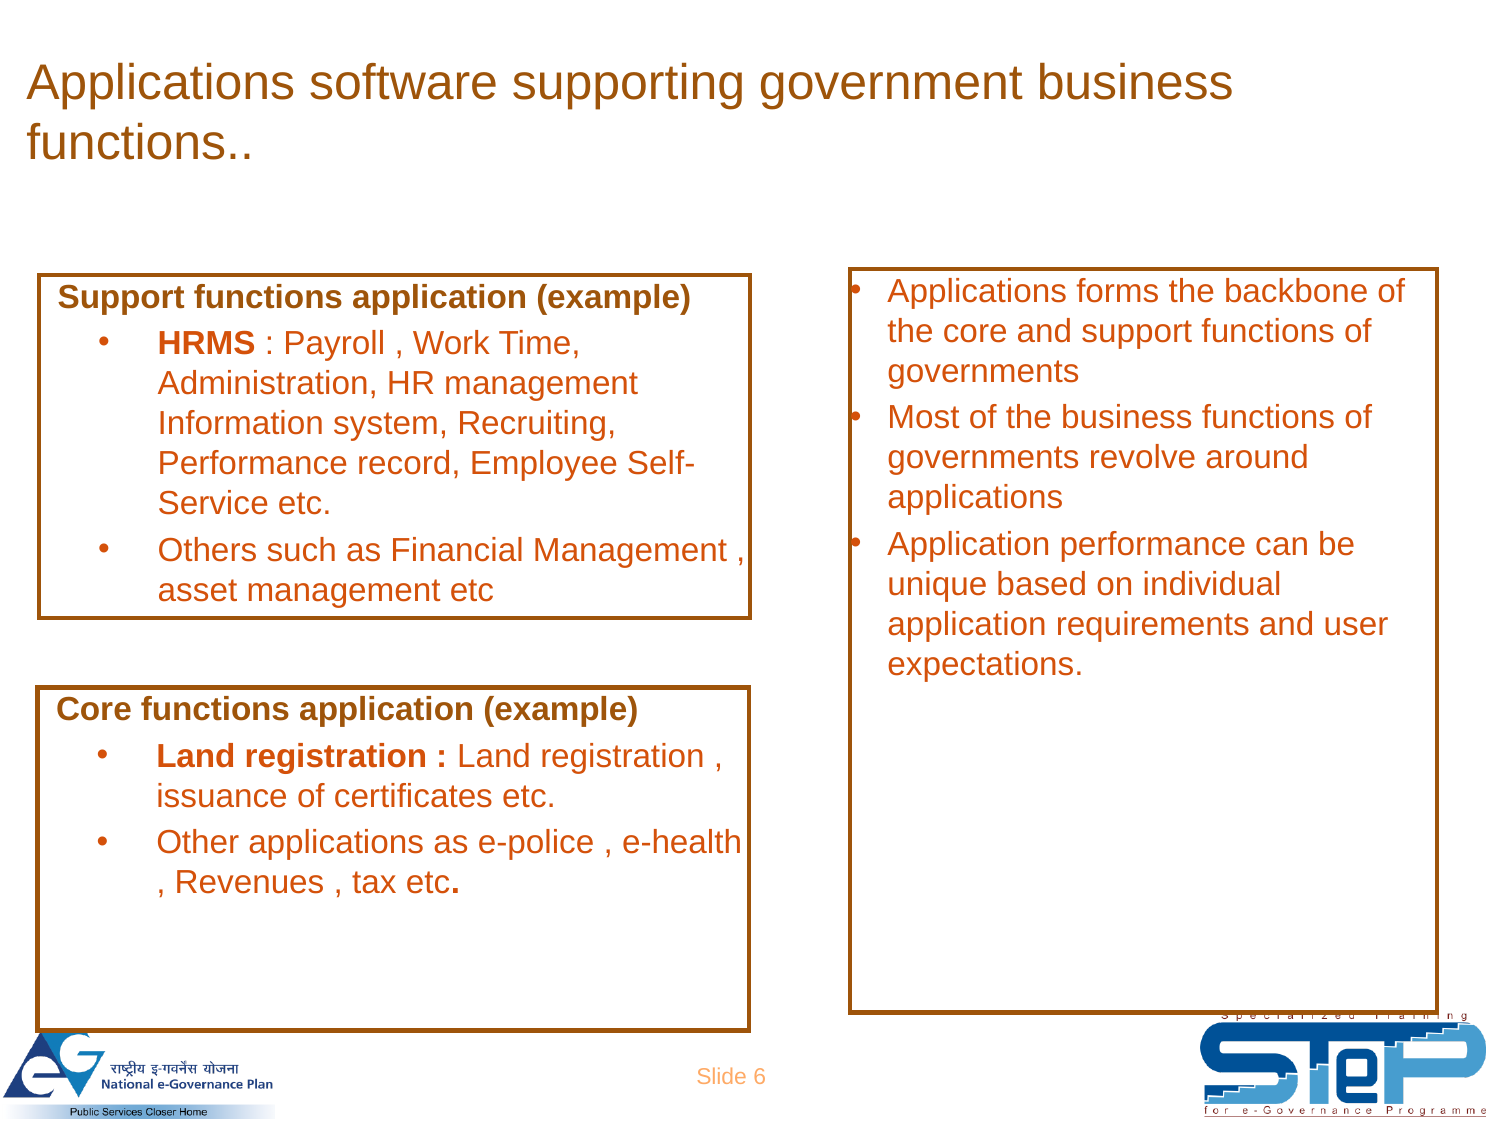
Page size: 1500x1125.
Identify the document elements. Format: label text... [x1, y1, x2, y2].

picture [1200, 1011, 1486, 1117]
list Support functions application (example) HRMS : Payroll , Work Time, Administration, HR management Information system, Recruiting, Performance record, Employee Self-Service etc. Others such as Financial Management , asset management etc [37, 273, 752, 620]
title Applications software supporting government business functions.. [26, 49, 1472, 175]
picture [2, 1031, 275, 1119]
list Core functions application (example) Land registration : Land registration , issuance of certificates etc. Other applications as e-police , e-health , Revenues , tax etc. [35, 685, 751, 1033]
list Applications forms the backbone of the core and support functions of governments Most of the business functions of governments revolve around applications Application performance can be unique based on individual application requirements and user expectations. [848, 267, 1439, 1015]
